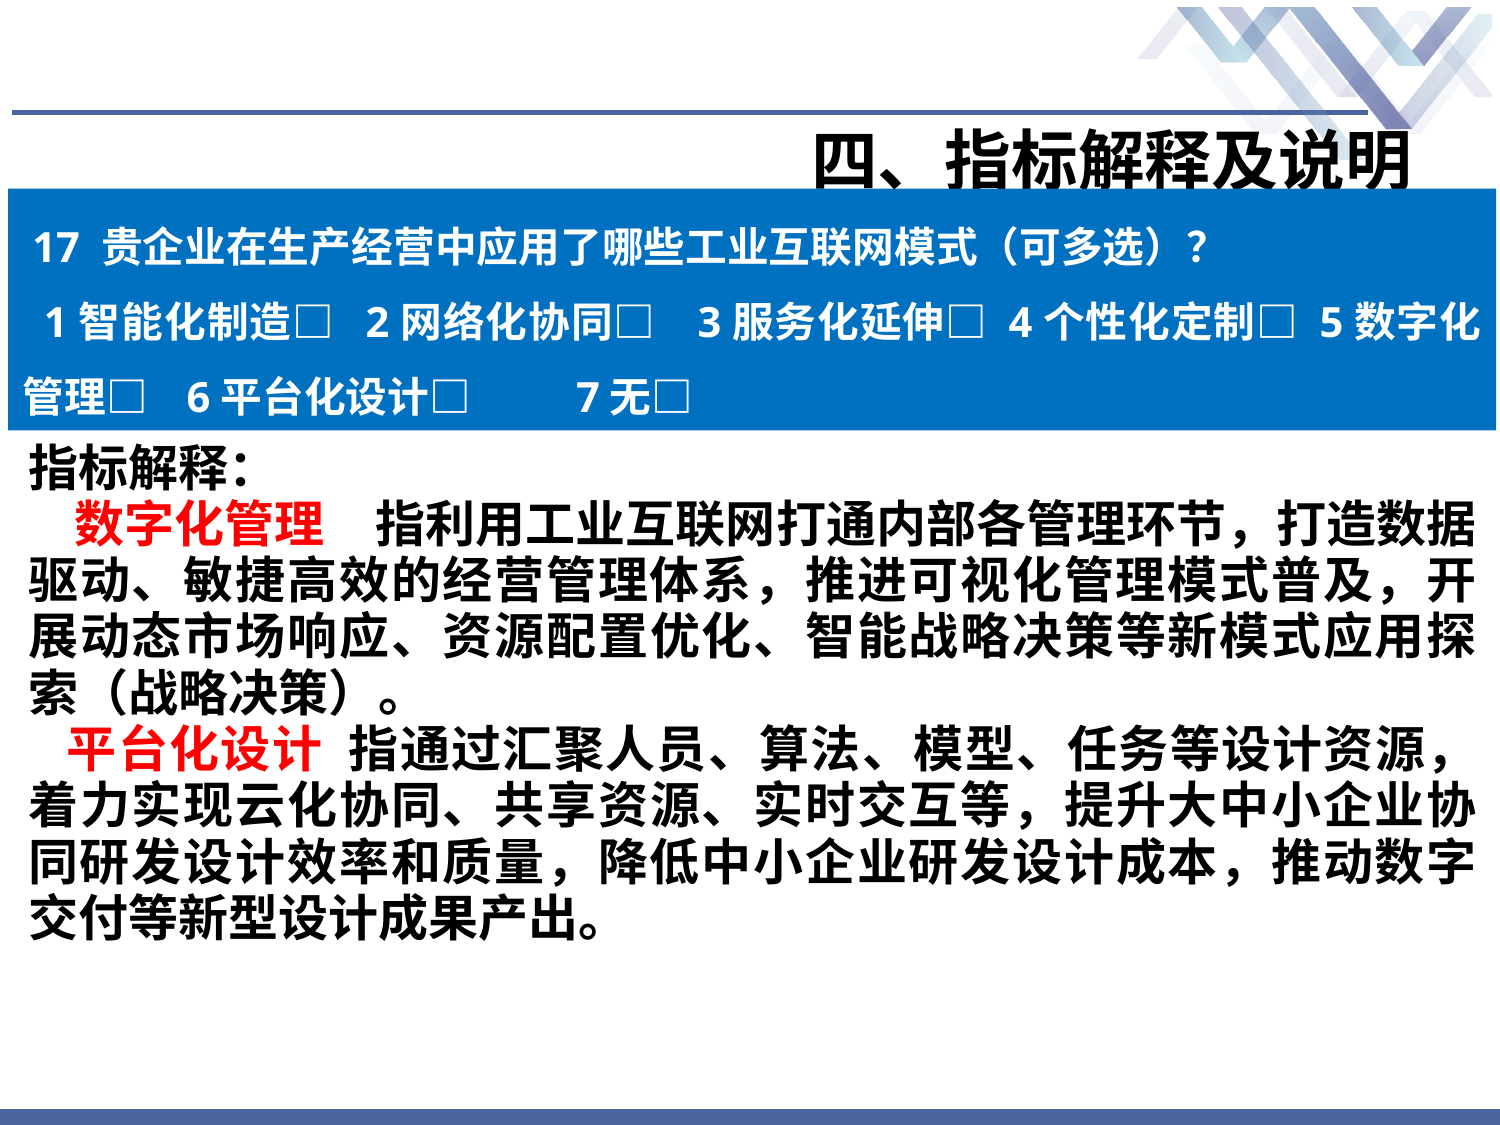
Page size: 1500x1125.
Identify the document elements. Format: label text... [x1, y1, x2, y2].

picture [1056, 7, 1492, 160]
list 指标解释： 数字化管理 指利用工业互联网打通内部各管理环节，打造数据驱动、敏捷高效的经营管理体系，推进可视化管理模式普及，开展动态市场响应、资源配置优化、智能战略决策等新模式应用探索（战略决策）。 平台化设计 指通过汇聚人员、算法、模型、任务等设计资源，着力实现云化协同、共享资源、实时交互等，提升大中小企业协同研发设计效率和质量，降低中小企业研发设计成本，推动数字交付等新型设计成果产出。 [13, 432, 1492, 1125]
title 四、指标解释及说明 [76, 111, 1427, 188]
text_box 17 贵企业在生产经营中应用了哪些工业互联网模式（可多选）？ 1智能化制造□ 2网络化协同□ 3服务化延伸□ 4个性化定制□ 5数字化管理□ 6平台化设计□ 7无□ [8, 188, 1497, 431]
